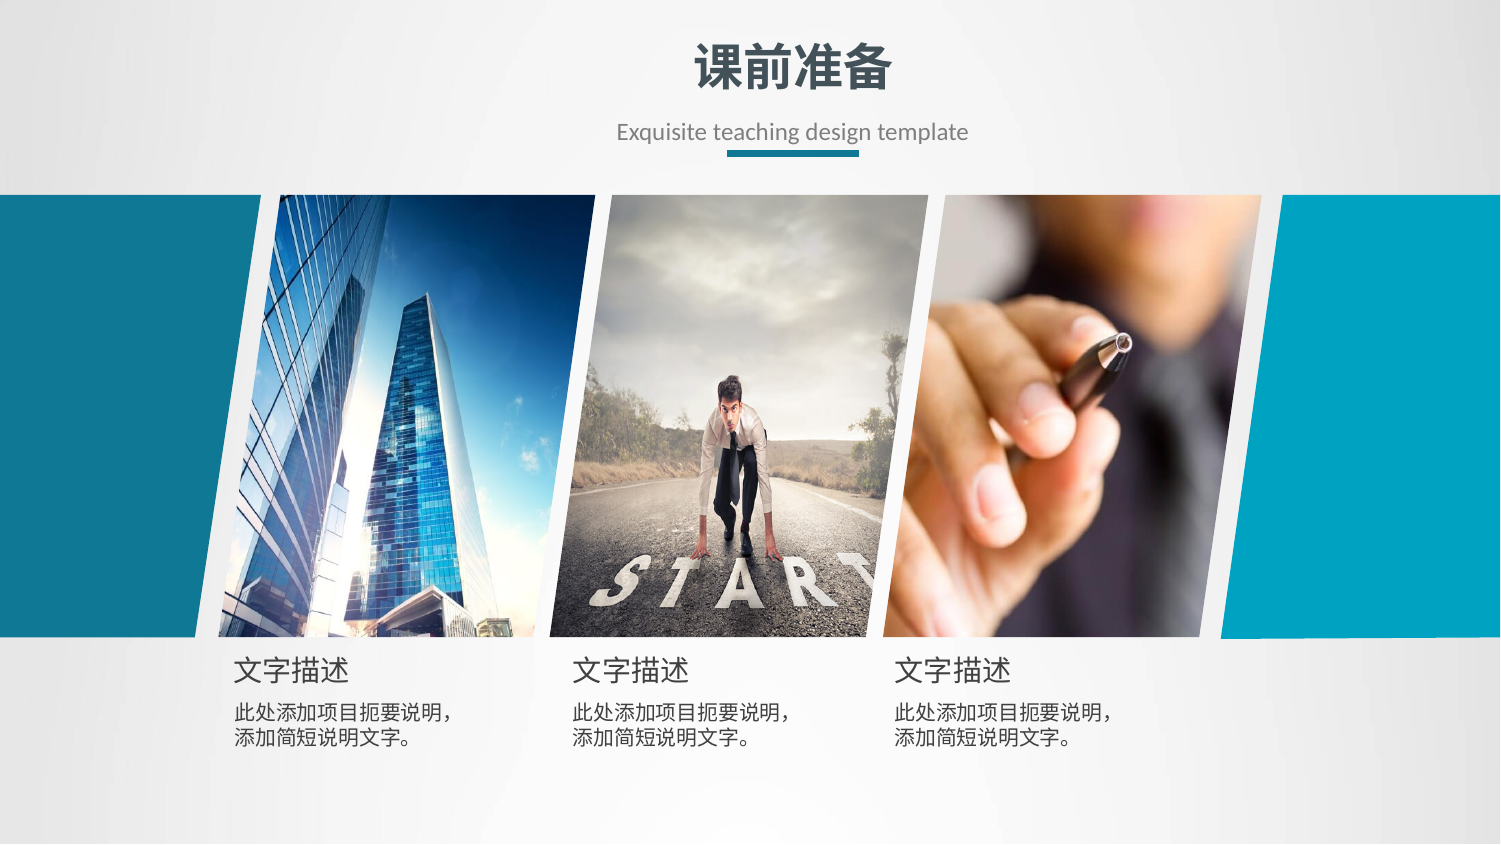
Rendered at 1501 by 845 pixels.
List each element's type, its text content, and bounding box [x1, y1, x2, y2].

text_box Exquisite teaching design template [605, 110, 982, 152]
text_box [1220, 194, 1501, 639]
text_box 此处添加项目扼要说明， 添加简短说明文字。 [879, 692, 1165, 758]
text_box 此处添加项目扼要说明， 添加简短说明文字。 [558, 692, 844, 758]
picture [0, 0, 1501, 844]
text_box 文字描述 [218, 645, 458, 695]
text_box [0, 194, 218, 638]
text_box 此处添加项目扼要说明， 添加简短说明文字。 [220, 692, 506, 758]
text_box 课前准备 [680, 29, 906, 102]
text_box 文字描述 [558, 645, 796, 692]
text_box 文字描述 [879, 645, 1117, 692]
